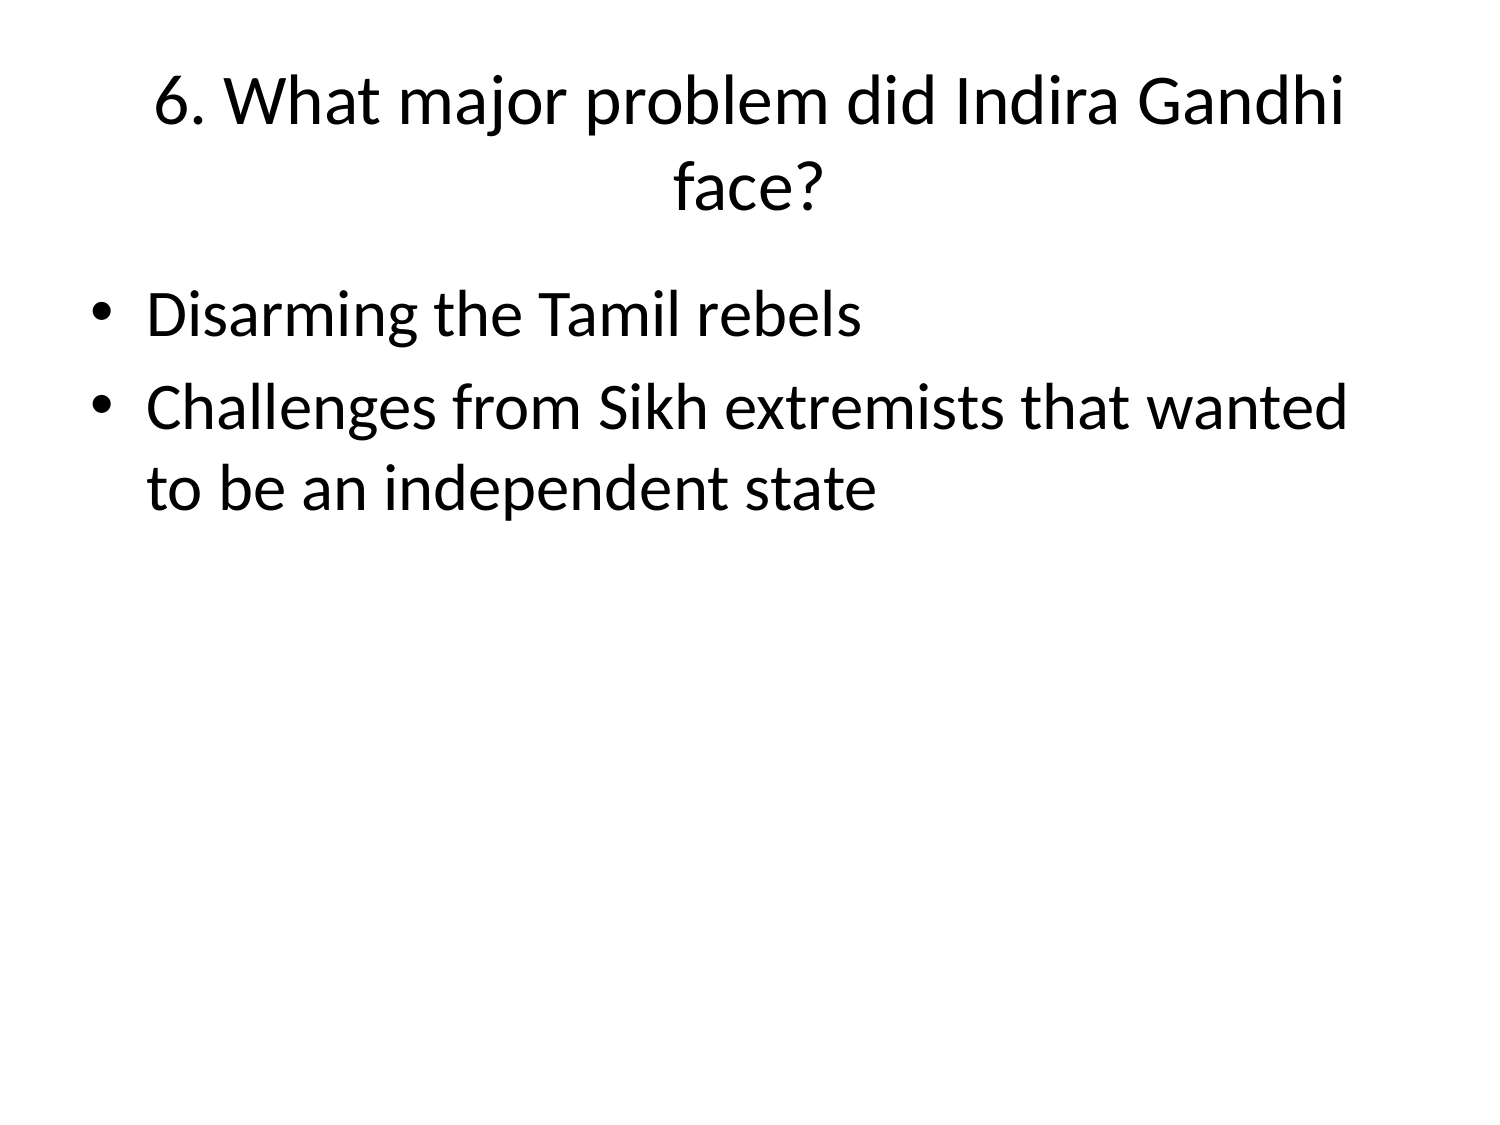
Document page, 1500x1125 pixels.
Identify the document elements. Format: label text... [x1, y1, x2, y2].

title 6. What major problem did Indira Gandhi face? [75, 45, 1425, 233]
list Disarming the Tamil rebels Challenges from Sikh extremists that wanted to be an independent state [75, 262, 1425, 1005]
